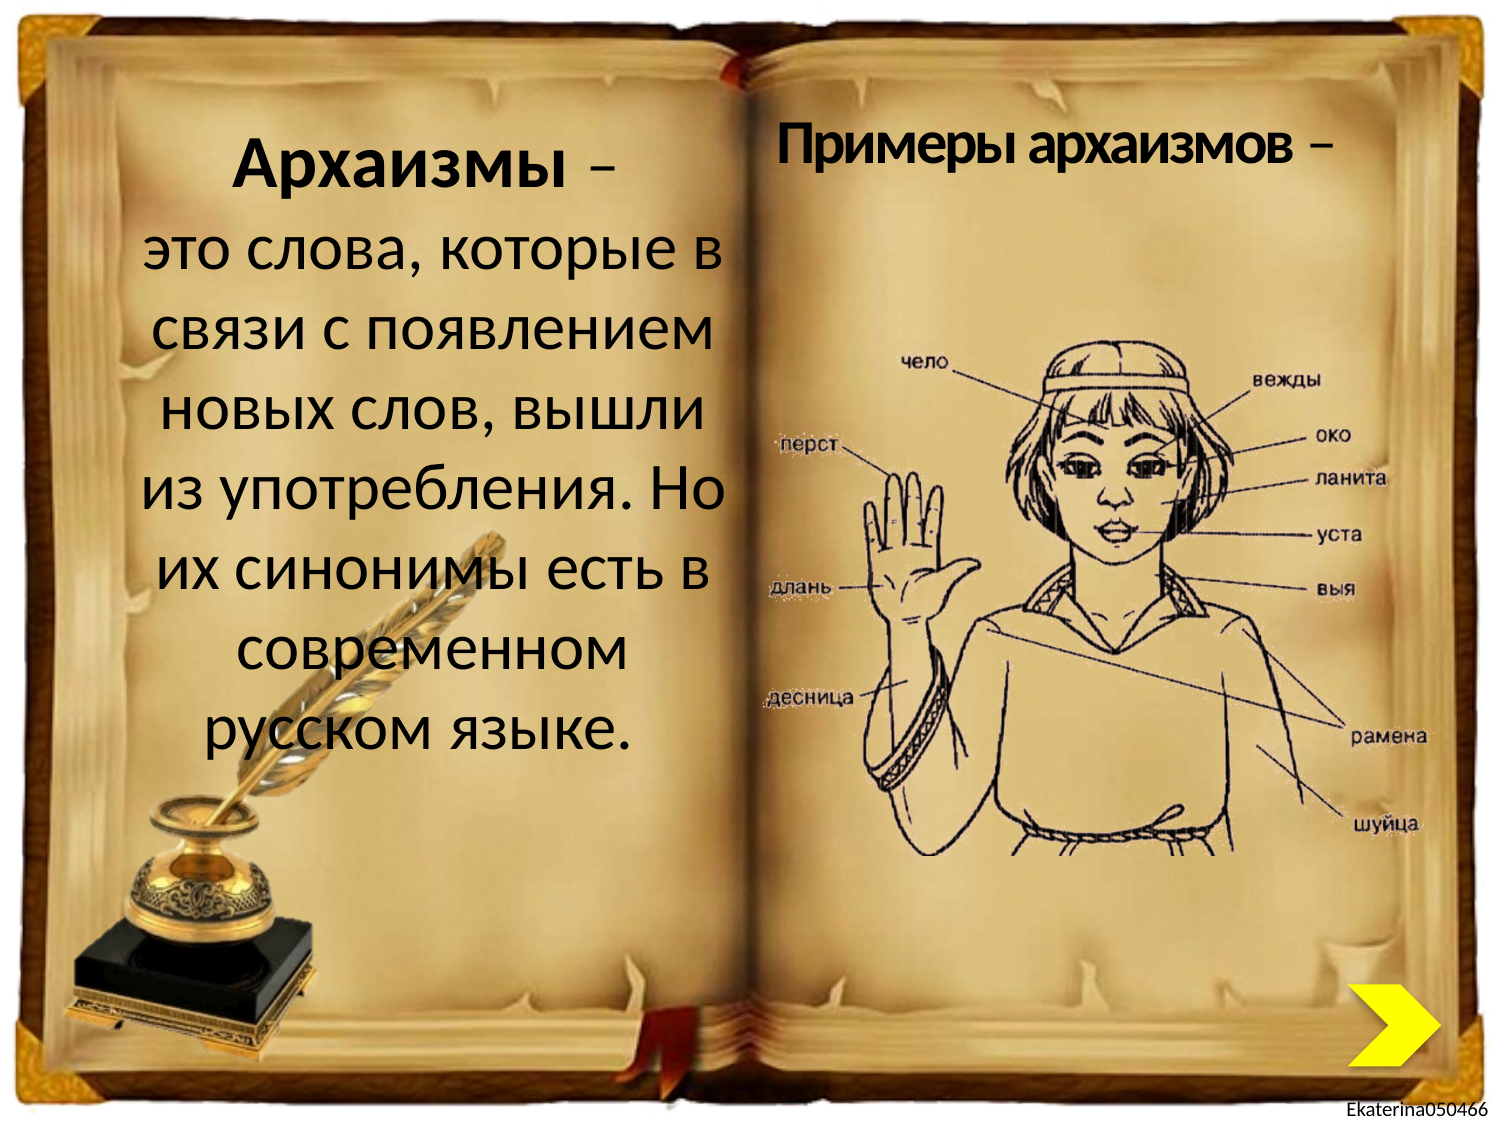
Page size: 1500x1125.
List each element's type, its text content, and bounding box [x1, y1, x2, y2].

picture [0, 0, 1500, 1125]
text_box Архаизмы – это слова, которые в связи с появлением новых слов, вышли из употребления. Но их синонимы есть в современном русском языке. [117, 105, 750, 770]
text_box [1345, 982, 1444, 1069]
text_box Примеры архаизмов – [761, 93, 1407, 184]
